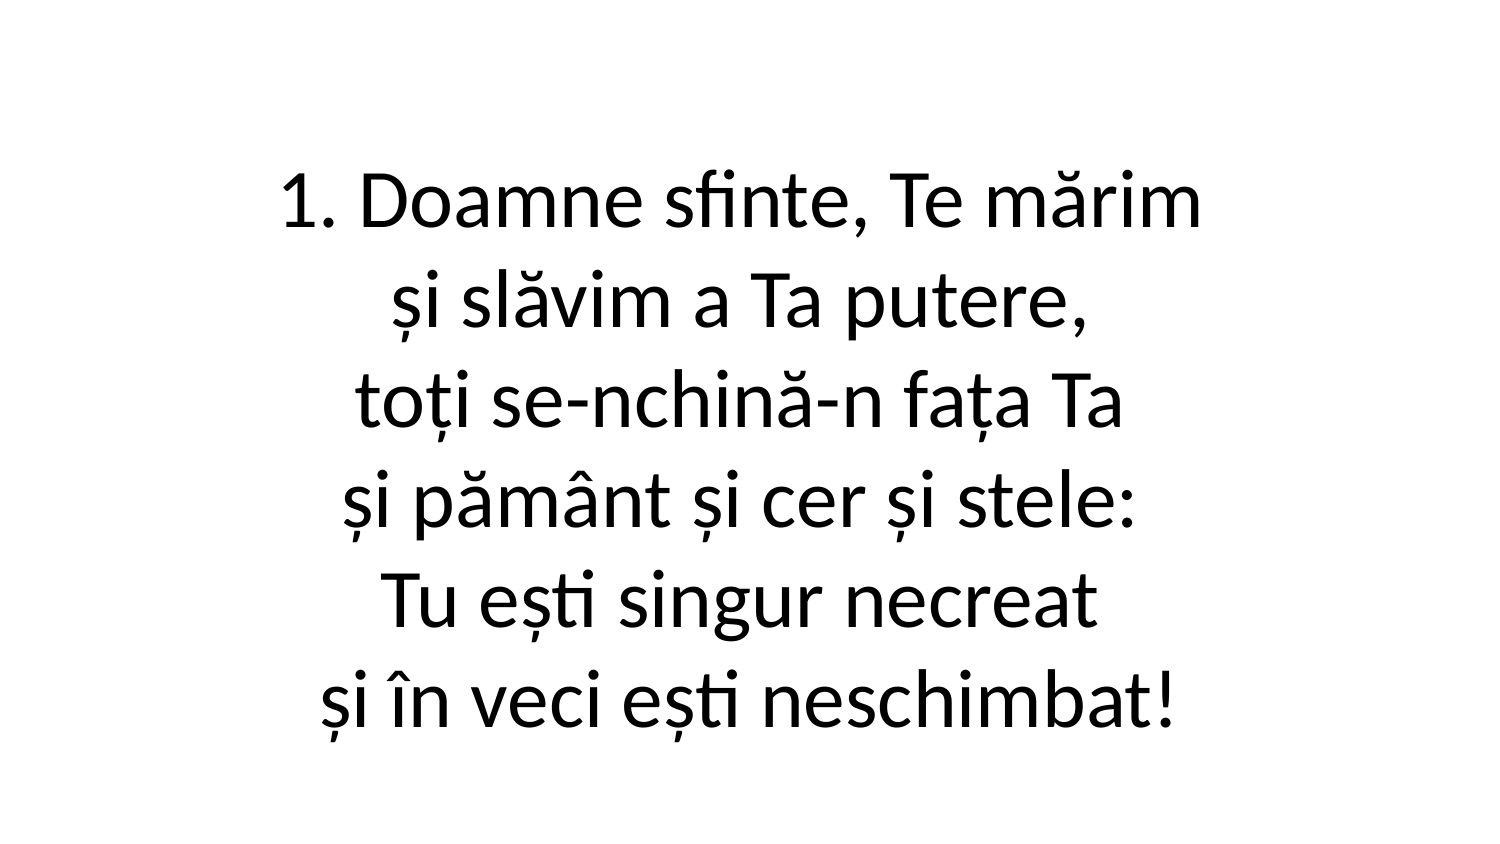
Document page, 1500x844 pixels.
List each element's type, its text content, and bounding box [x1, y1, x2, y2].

text_box 1. Doamne sfinte, Te mărim și slăvim a Ta putere, toți se-nchină-n fața Ta și pământ și cer și stele: Tu ești singur necreat și în veci ești neschimbat! [261, 92, 1239, 752]
